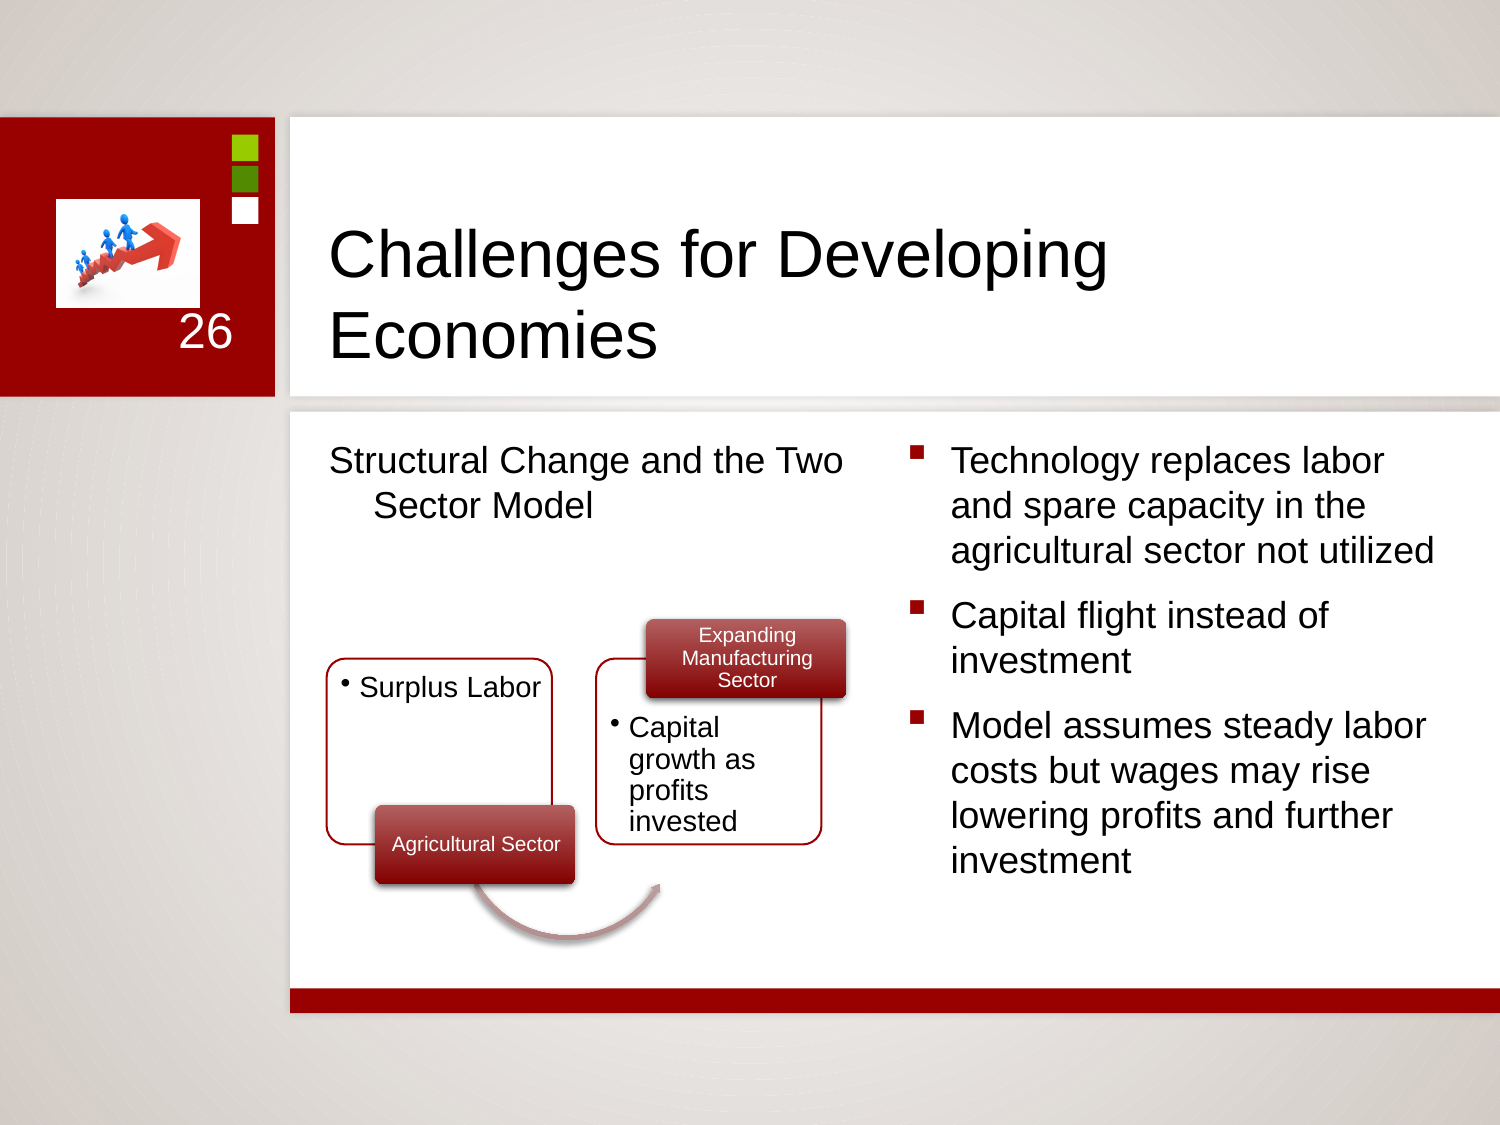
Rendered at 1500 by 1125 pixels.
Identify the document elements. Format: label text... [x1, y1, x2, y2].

title Challenges for Developing Economies [313, 151, 1452, 379]
list Technology replaces labor and spare capacity in the agricultural sector not utilized Capital flight instead of investment Model assumes steady labor costs but wages may rise lowering profits and further investment [891, 428, 1452, 972]
picture [56, 199, 201, 308]
slide_number 26 [56, 278, 249, 379]
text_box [324, 511, 848, 992]
list Structural Change and the Two Sector Model [313, 428, 877, 972]
